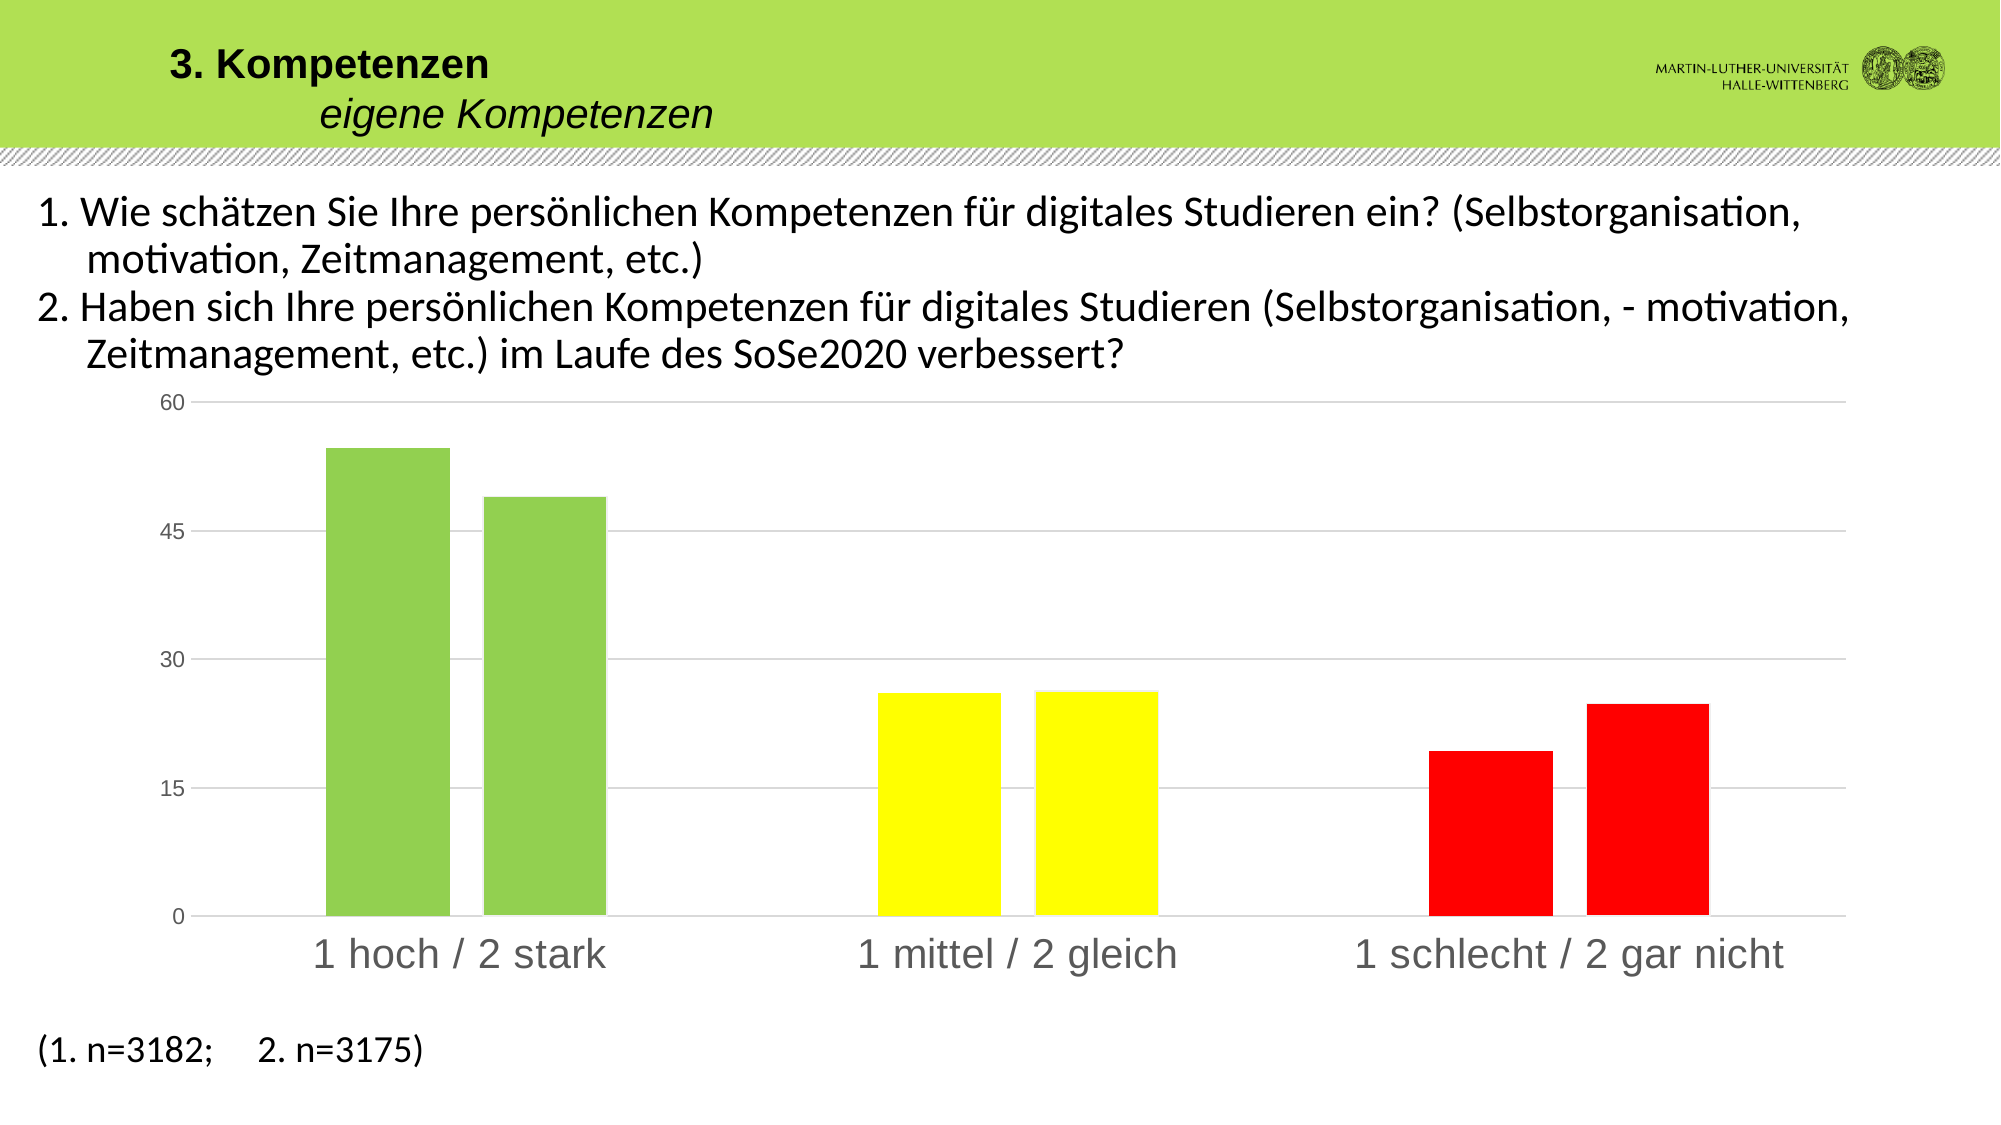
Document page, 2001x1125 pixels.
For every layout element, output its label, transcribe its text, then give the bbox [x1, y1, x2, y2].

text_box 3. Kompetenzen eigene Kompetenzen [162, 29, 734, 145]
title 1. Wie schätzen Sie Ihre persönlichen Kompetenzen für digitales Studieren ein? (Selbstorganisation, motivation, Zeitmanagement, etc.) 2. Haben sich Ihre persönlichen Kompetenzen für digitales Studieren (Selbstorganisation, - motivation, Zeitmanagement, etc.) im Laufe des SoSe2020 verbessert? (1. n=3182; 2. n=3175) [36, 187, 1964, 1083]
picture [1656, 46, 1945, 90]
picture [0, 148, 2000, 166]
chart [140, 356, 1855, 987]
